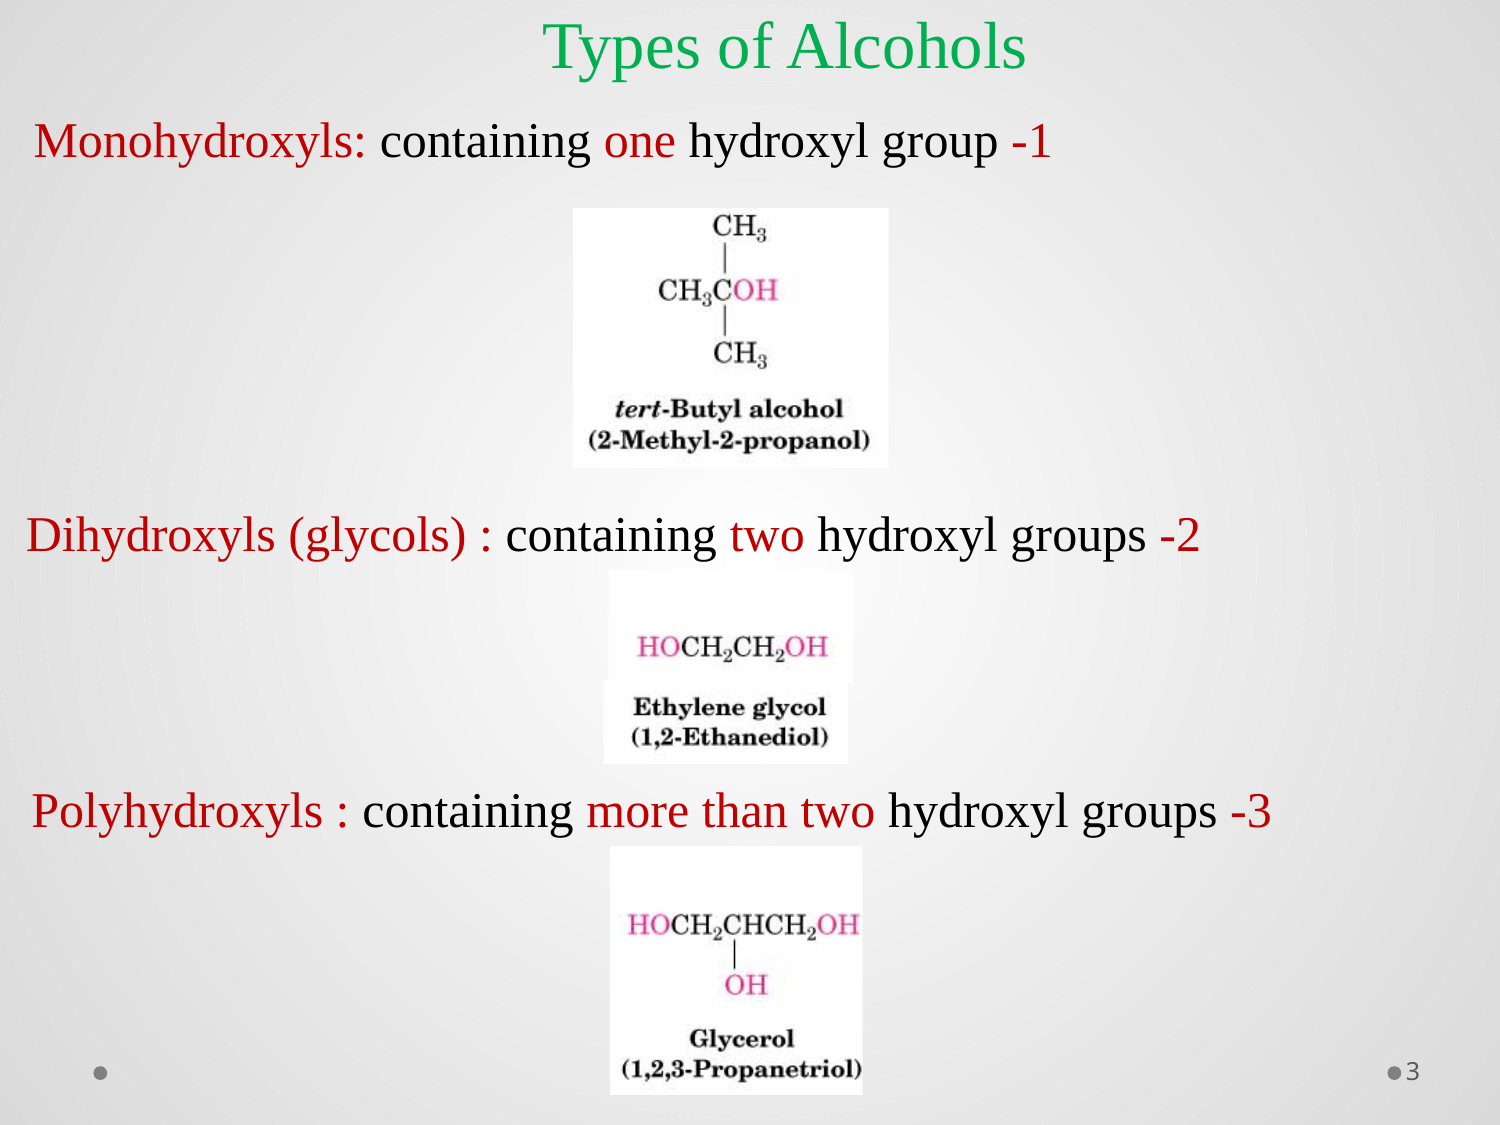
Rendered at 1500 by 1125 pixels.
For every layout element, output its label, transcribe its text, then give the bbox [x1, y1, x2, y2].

picture [609, 845, 863, 1095]
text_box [603, 569, 854, 764]
text_box 3- Polyhydroxyls : containing more than two hydroxyl groups [0, 770, 1334, 846]
text_box Types of Alcohols [527, 0, 1043, 90]
text_box 1- Monohydroxyls: containing one hydroxyl group [18, 99, 1068, 175]
text_box 2- Dihydroxyls (glycols) : containing two hydroxyl groups [0, 494, 1247, 569]
picture [572, 207, 889, 469]
slide_number 3 [1401, 1042, 1494, 1103]
